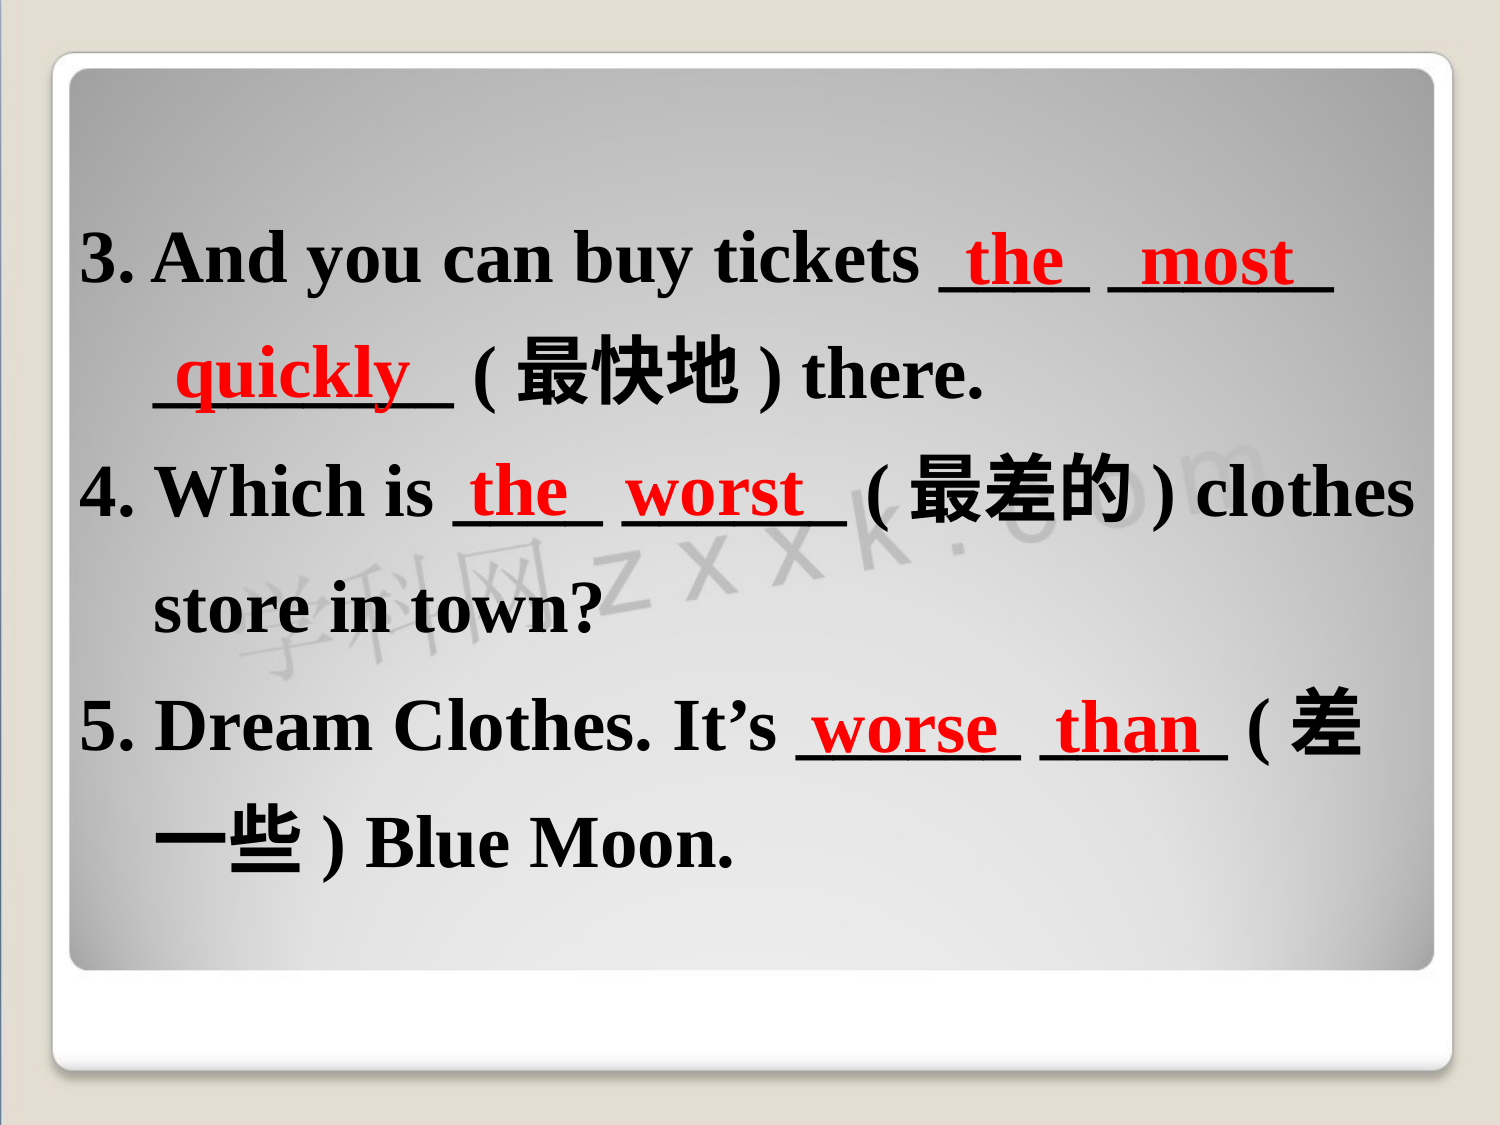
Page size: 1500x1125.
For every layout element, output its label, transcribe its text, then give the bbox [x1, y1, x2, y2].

text_box the most [950, 184, 1353, 308]
text_box worse than [797, 651, 1246, 775]
text_box quickly [159, 297, 467, 421]
text_box 3. And you can buy tickets ____ ______ ________ (最快地) there. 4. Which is ____ ______ (最差的) clothes store in town? 5. Dream Clothes. It’s ______ _____ (差一些) Blue Moon. [65, 172, 1447, 929]
text_box the worst [454, 415, 845, 539]
picture [0, 0, 1500, 1125]
